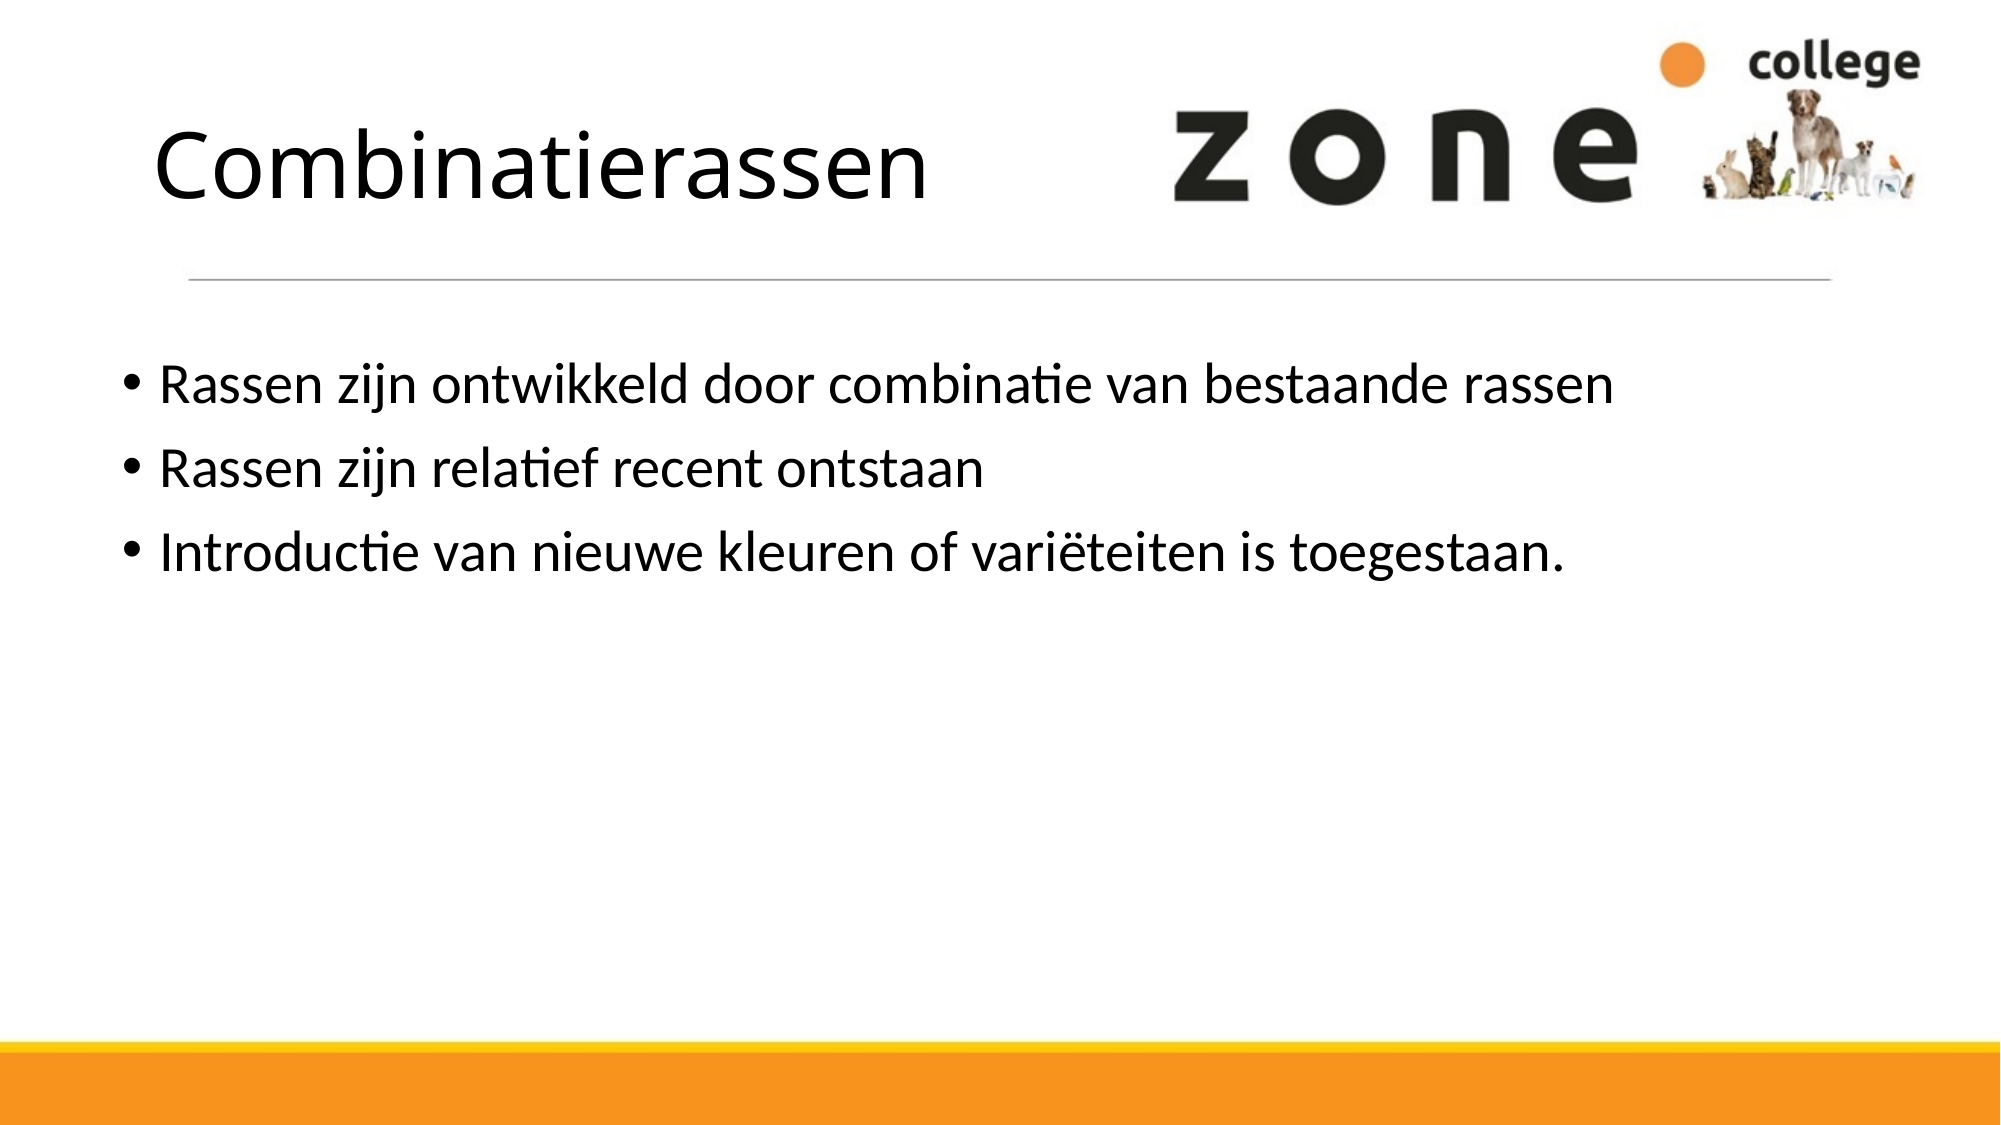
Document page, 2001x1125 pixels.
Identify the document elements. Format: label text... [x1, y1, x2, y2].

title Combinatierassen [137, 59, 1863, 278]
list Rassen zijn ontwikkeld door combinatie van bestaande rassen Rassen zijn relatief recent ontstaan Introductie van nieuwe kleuren of variëteiten is toegestaan. [106, 345, 1842, 1088]
picture [0, 0, 2001, 1125]
